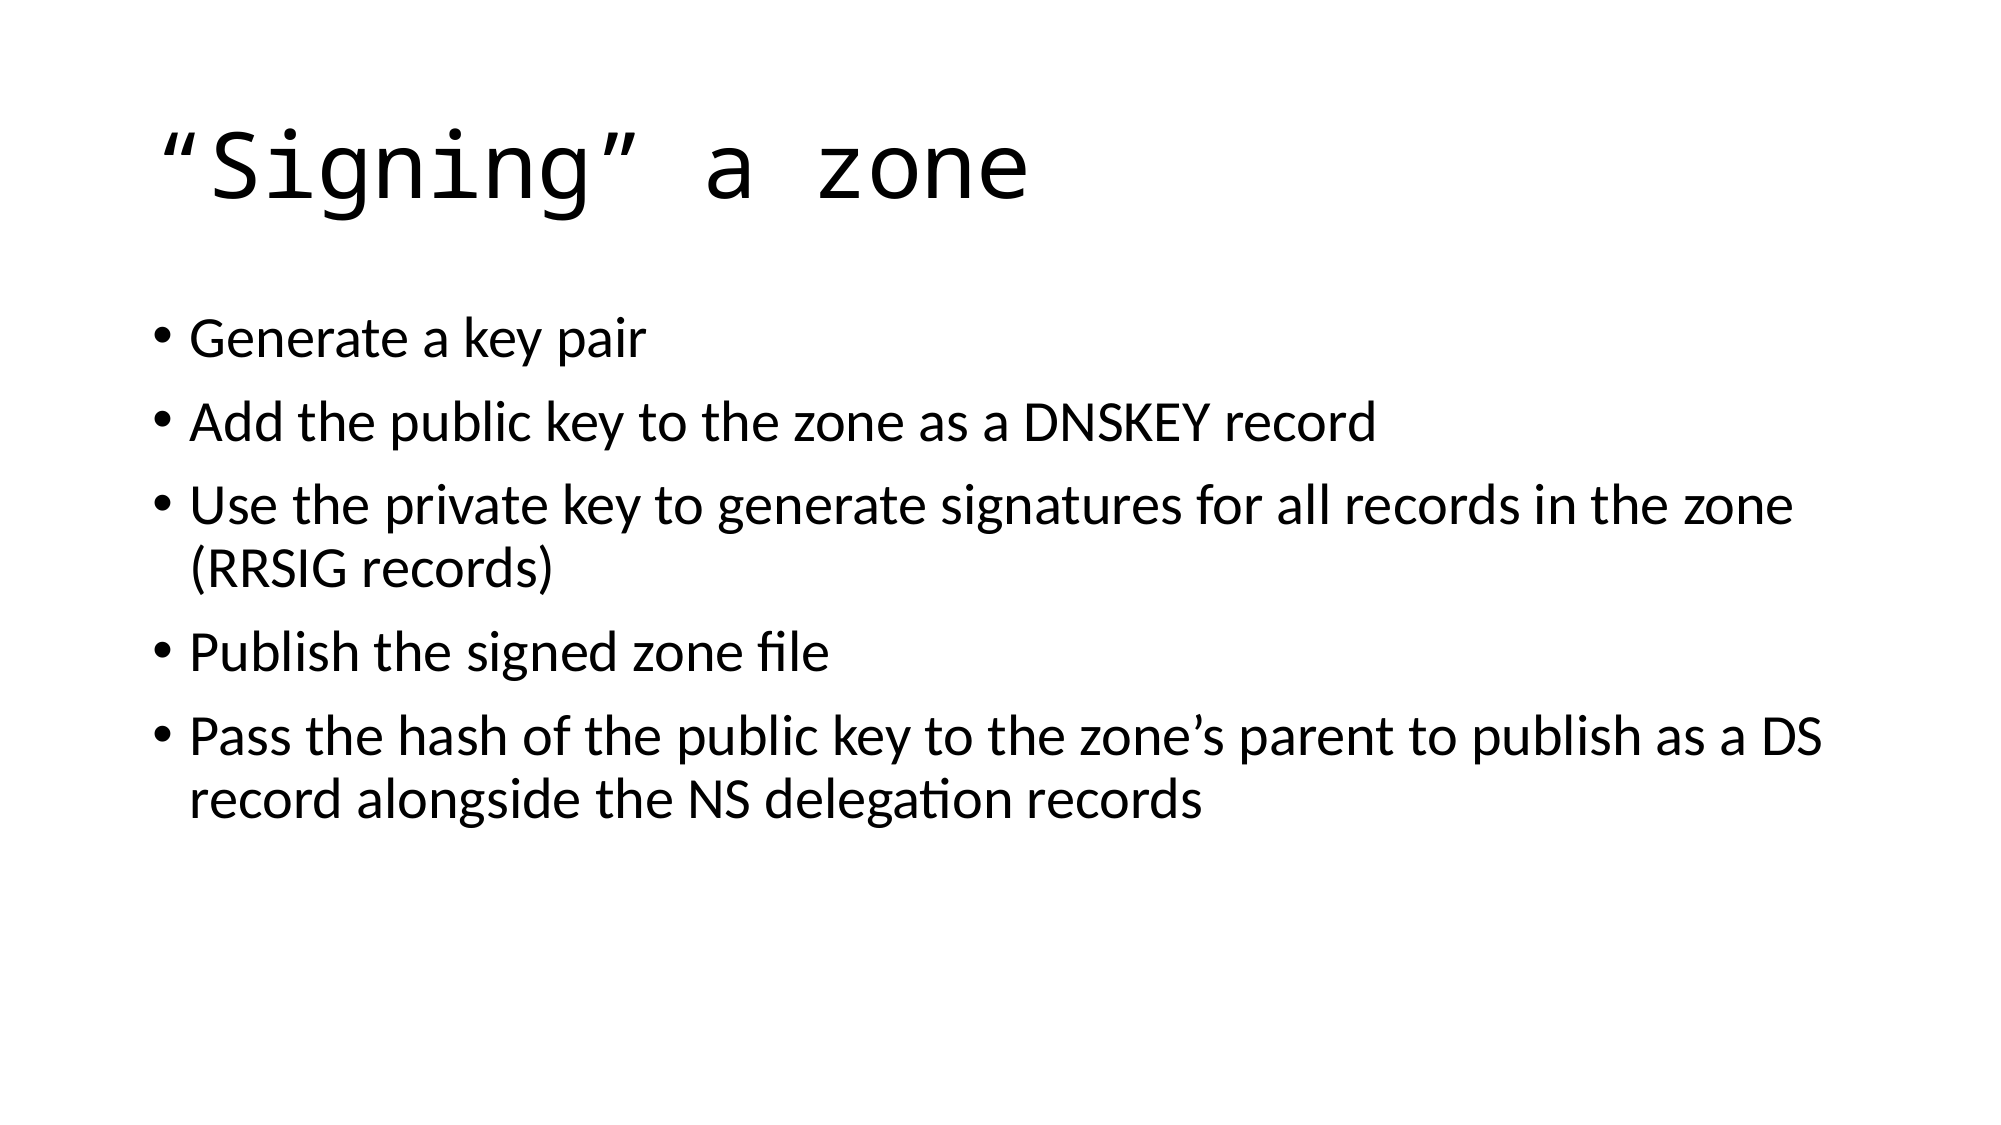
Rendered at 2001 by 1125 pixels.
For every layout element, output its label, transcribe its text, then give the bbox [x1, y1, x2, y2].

title “Signing” a zone [137, 59, 1863, 278]
list Generate a key pair Add the public key to the zone as a DNSKEY record Use the private key to generate signatures for all records in the zone (RRSIG records) Publish the signed zone file Pass the hash of the public key to the zone’s parent to publish as a DS record alongside the NS delegation records [137, 299, 1863, 1014]
